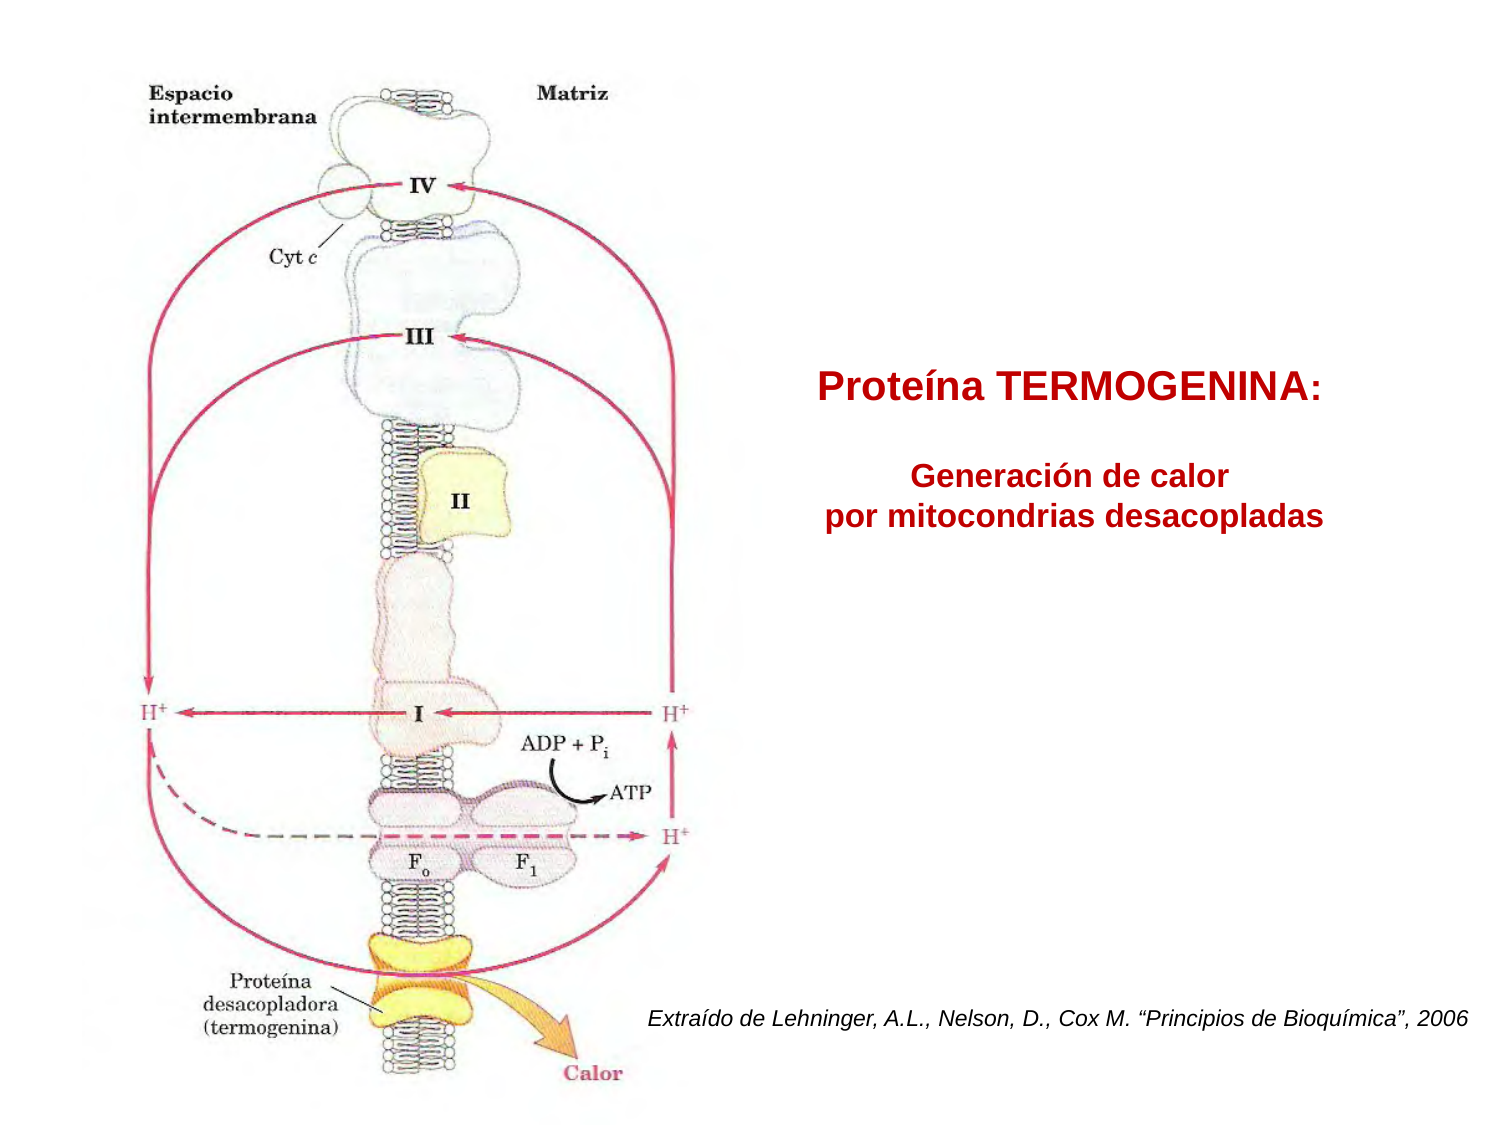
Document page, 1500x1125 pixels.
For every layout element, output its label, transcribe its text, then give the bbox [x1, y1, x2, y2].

text_box Extraído de Lehninger, A.L., Nelson, D., Cox M. “Principios de Bioquímica”, 2006 [768, 996, 1500, 1039]
picture [81, 70, 762, 1125]
text_box Proteína TERMOGENINA: Generación de calor por mitocondrias desacopladas [800, 351, 1340, 542]
